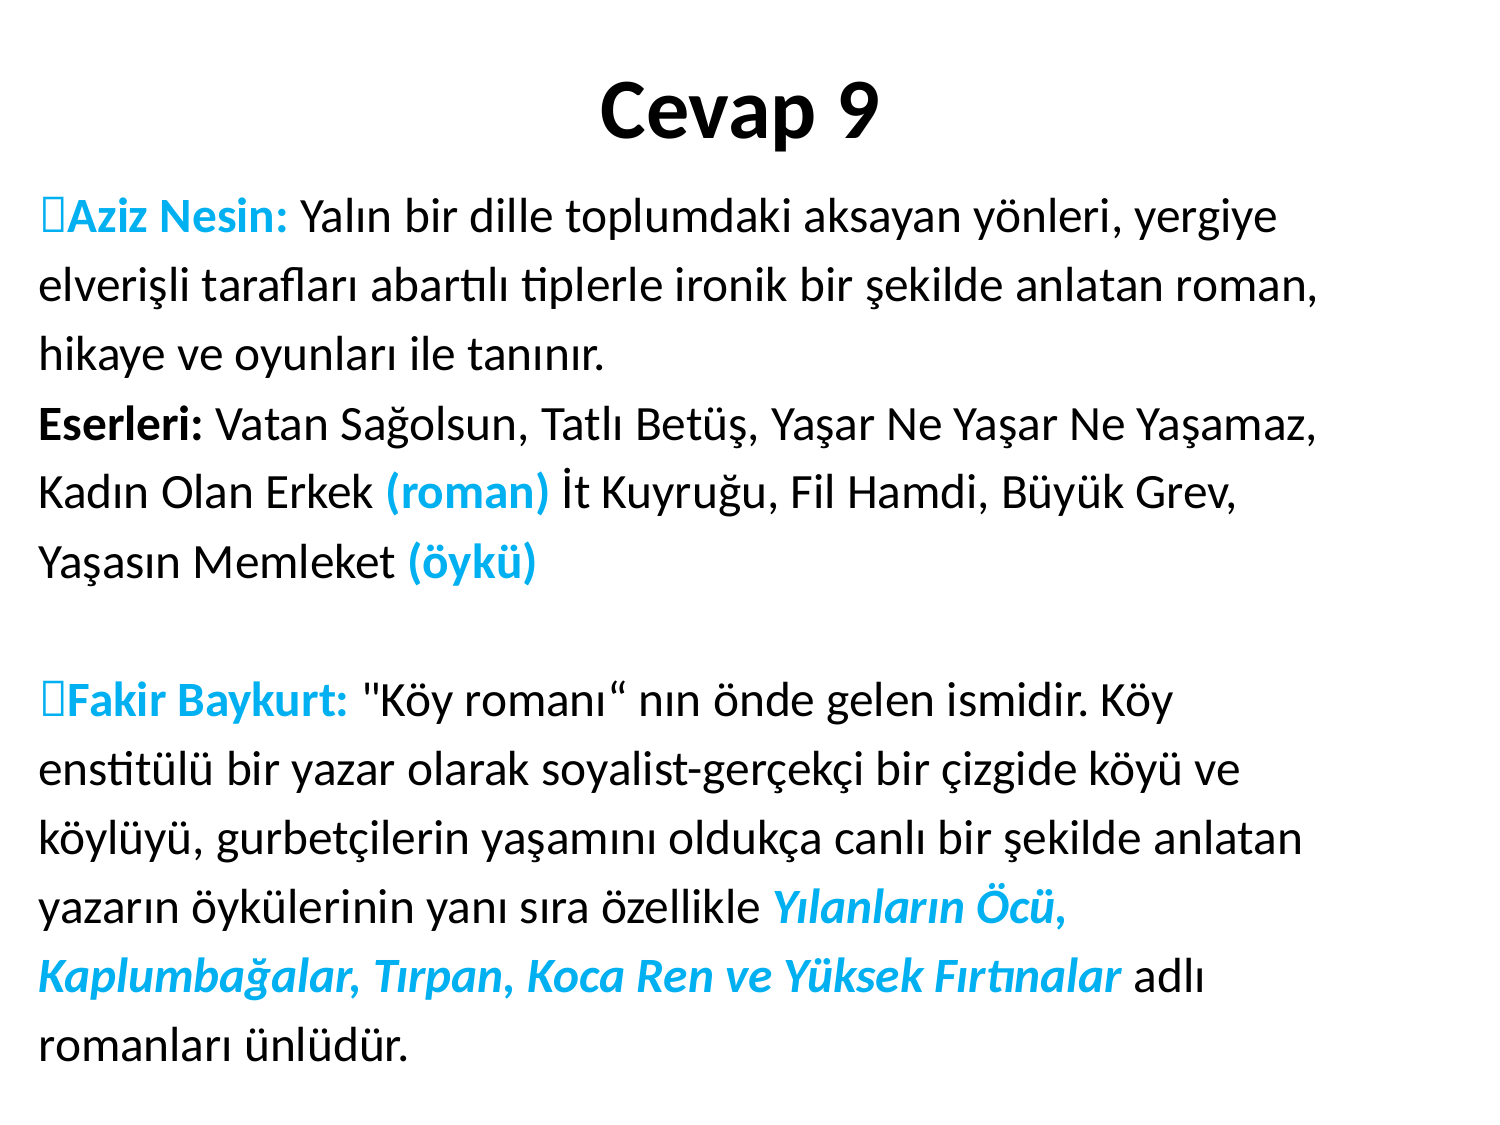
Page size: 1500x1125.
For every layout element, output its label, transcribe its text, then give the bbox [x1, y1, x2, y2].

title Cevap 9 [75, 45, 1425, 164]
list Aziz Nesin: Yalın bir dille toplumdaki aksayan yönleri, yergiye elverişli tarafları abartılı tiplerle ironik bir şekilde anlatan roman, hikaye ve oyunları ile tanınır. Eserleri: Vatan Sağolsun, Tatlı Betüş, Yaşar Ne Yaşar Ne Yaşamaz, Kadın Olan Erkek (roman) İt Kuyruğu, Fil Hamdi, Büyük Grev, Yaşasın Memleket (öykü) Fakir Baykurt: "Köy romanı“ nın önde gelen ismidir. Köy enstitülü bir yazar olarak soyalist-gerçekçi bir çizgide köyü ve köylüyü, gurbetçilerin yaşamını oldukça canlı bir şekilde anlatan yazarın öykülerinin yanı sıra özellikle Yılanların Öcü, Kaplumbağalar, Tırpan, Koca Ren ve Yüksek Fırtınalar adlı romanları ünlüdür. [23, 175, 1477, 1090]
